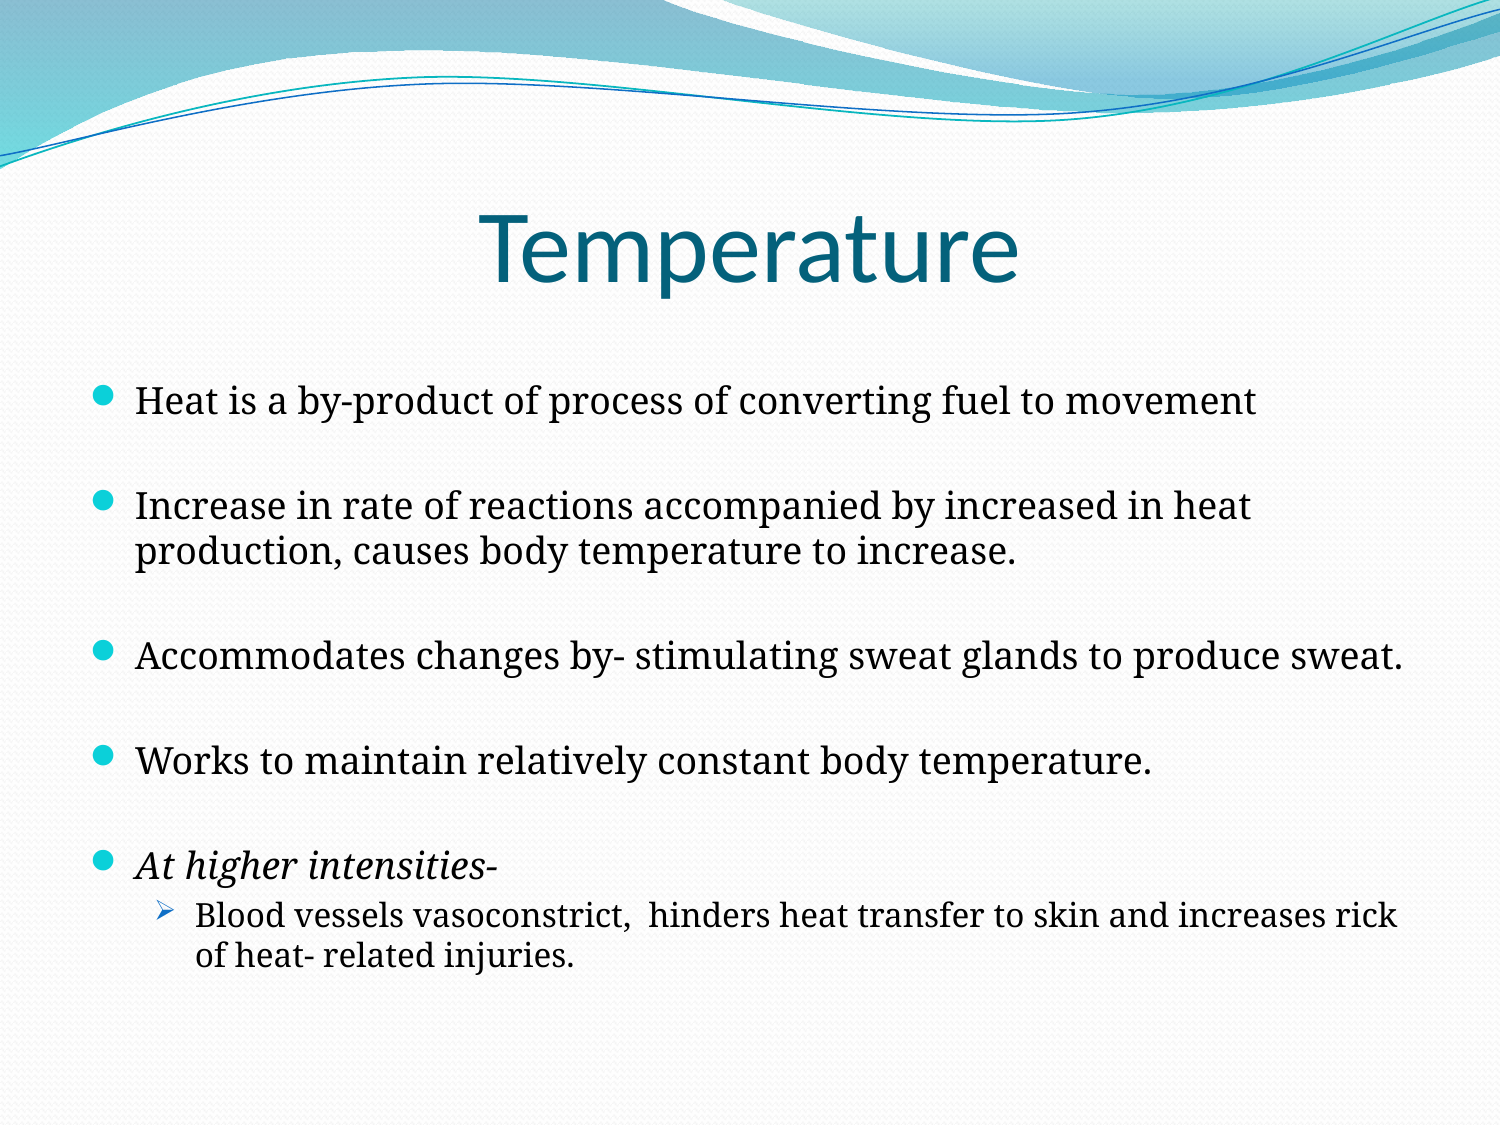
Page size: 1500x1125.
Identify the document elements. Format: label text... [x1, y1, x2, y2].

title Temperature [75, 115, 1425, 303]
list Heat is a by-product of process of converting fuel to movement Increase in rate of reactions accompanied by increased in heat production, causes body temperature to increase. Accommodates changes by- stimulating sweat glands to produce sweat. Works to maintain relatively constant body temperature. At higher intensities- Blood vessels vasoconstrict, hinders heat transfer to skin and increases rick of heat- related injuries. [75, 317, 1425, 1038]
